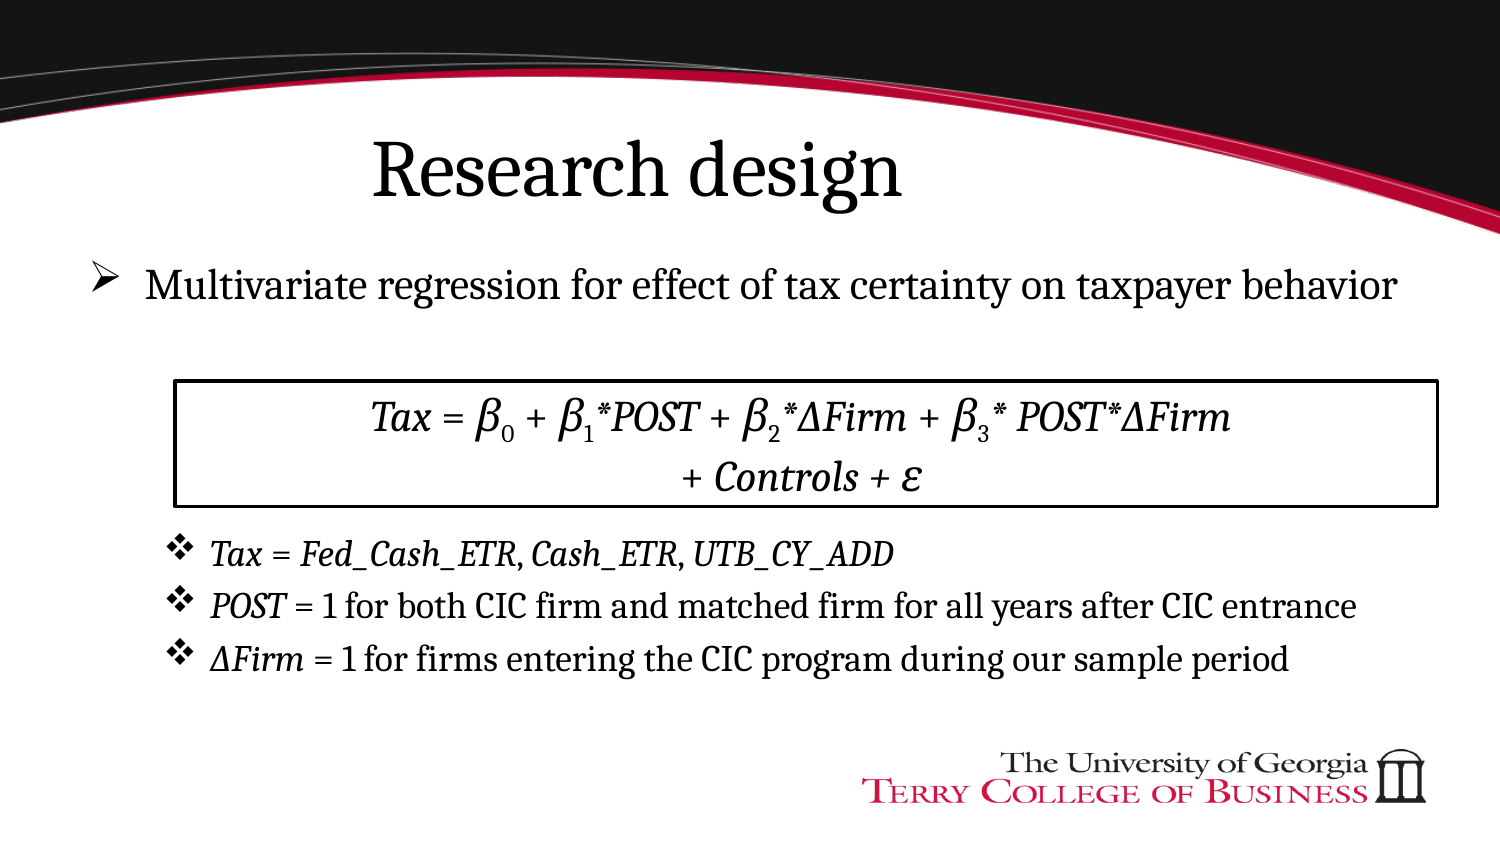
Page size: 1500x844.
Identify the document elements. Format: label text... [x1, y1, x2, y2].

picture [0, 0, 1500, 244]
title Research design [0, 93, 1313, 235]
picture [862, 769, 1426, 803]
text_box Multivariate regression for effect of tax certainty on taxpayer behavior Tax = Fed_Cash_ETR, Cash_ETR, UTB_CY_ADD POST = 1 for both CIC firm and matched firm for all years after CIC entrance ∆Firm = 1 for firms entering the CIC program during our sample period [74, 249, 1476, 769]
text_box Tax = β0 + β1*POST + β2*∆Firm + β3* POST*∆Firm + Controls + ε [174, 380, 1438, 507]
